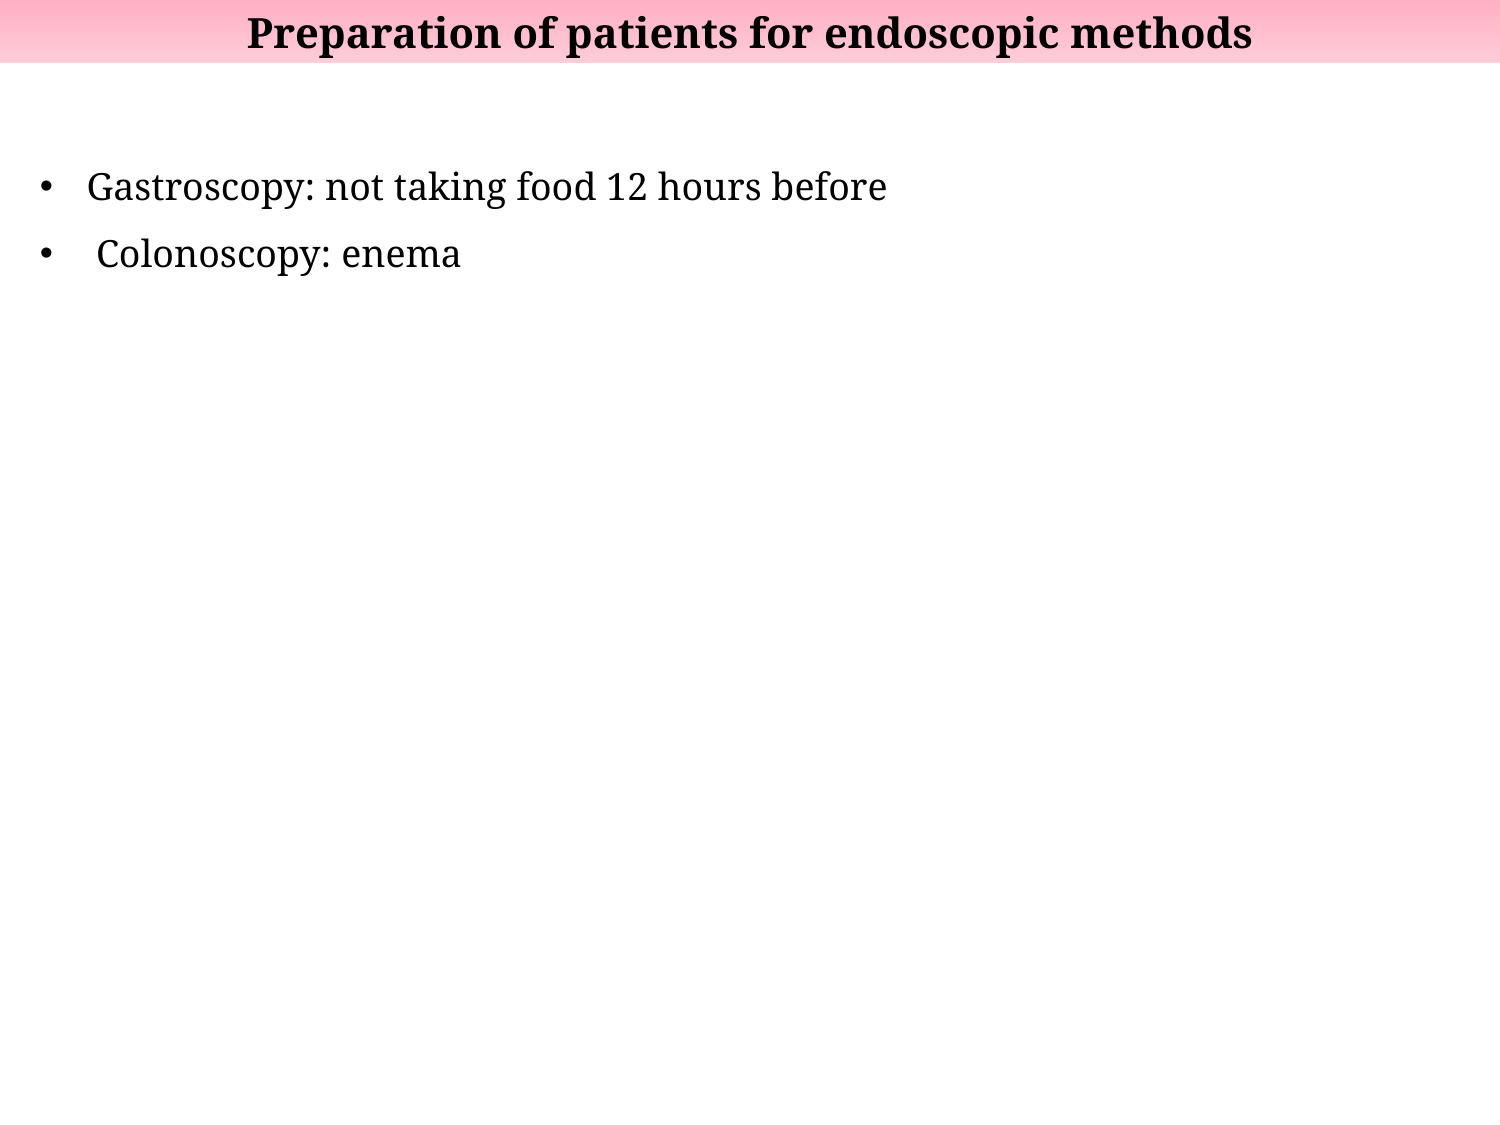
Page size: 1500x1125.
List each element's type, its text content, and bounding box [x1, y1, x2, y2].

text_box Gastroscopy: not taking food 12 hours before Colonoscopy: enema [24, 132, 1488, 283]
text_box Preparation of patients for endoscopic methods [0, 0, 1500, 63]
